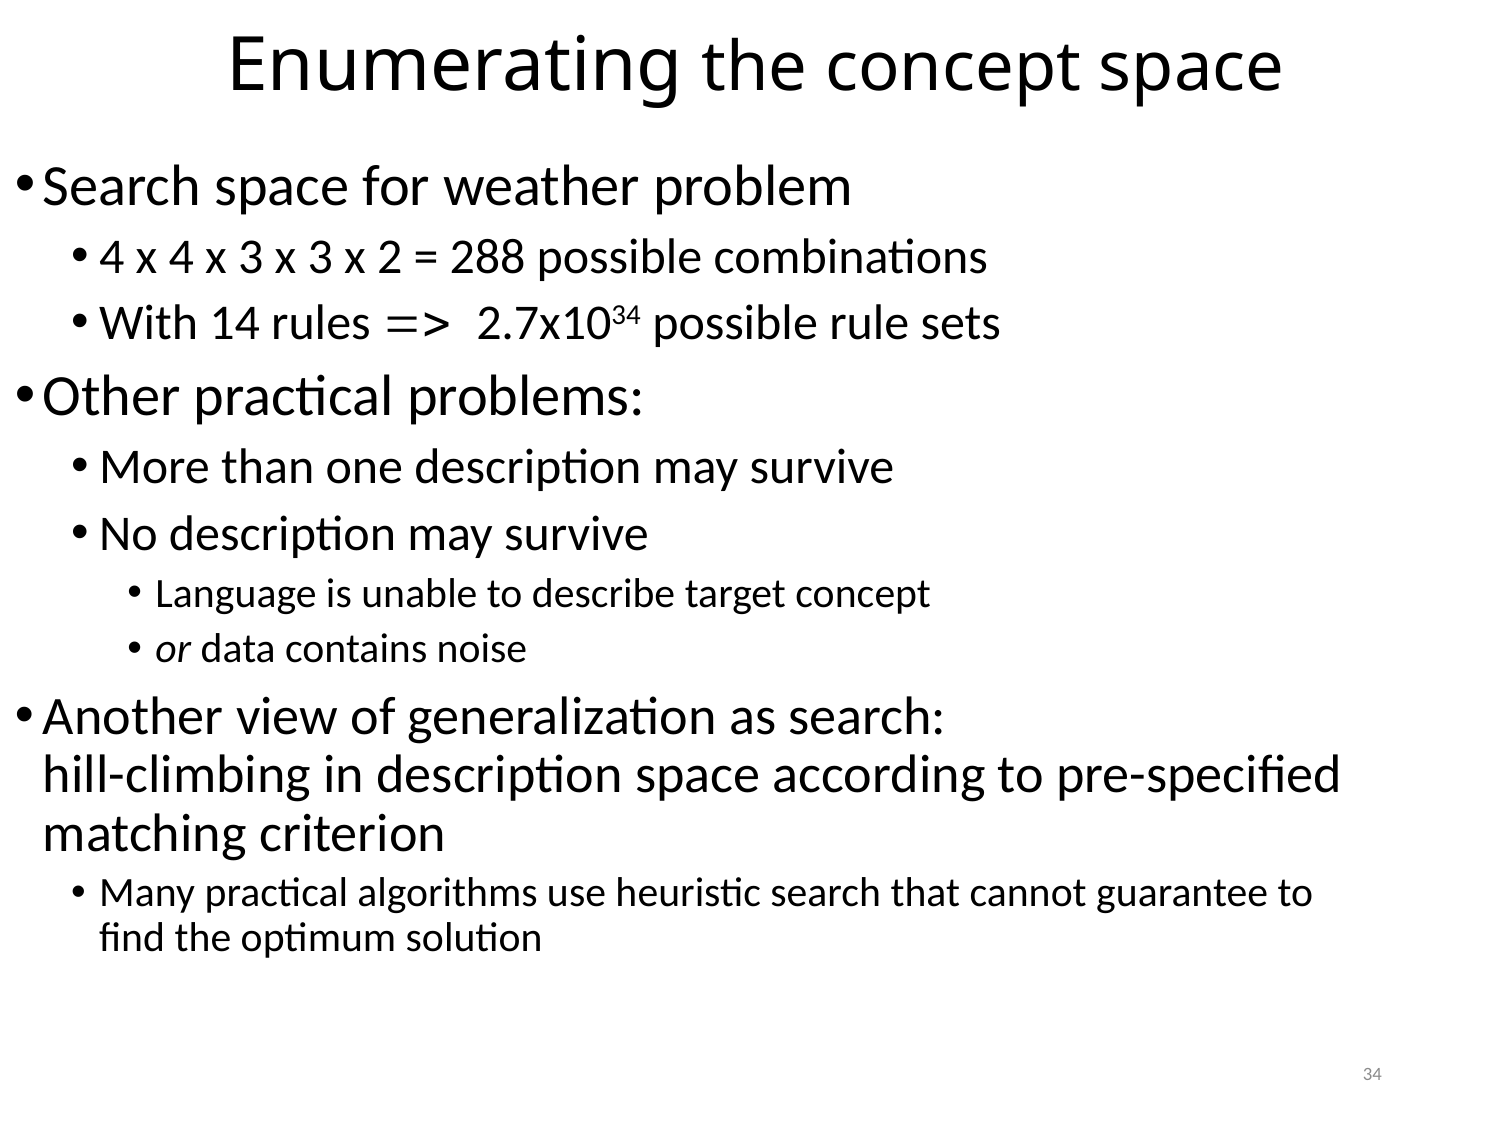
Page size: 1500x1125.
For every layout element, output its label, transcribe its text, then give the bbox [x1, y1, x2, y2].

title Enumerating the concept space [211, 0, 1446, 145]
slide_number 34 [1059, 1042, 1397, 1103]
list Search space for weather problem 4 x 4 x 3 x 3 x 2 = 288 possible combinations With 14 rules => 2.7x1034 possible rule sets Other practical problems: More than one description may survive No description may survive Language is unable to describe target concept or data contains noise Another view of generalization as search: hill-climbing in description space according to pre-specified matching criterion Many practical algorithms use heuristic search that cannot guarantee to find the optimum solution [0, 147, 1388, 969]
